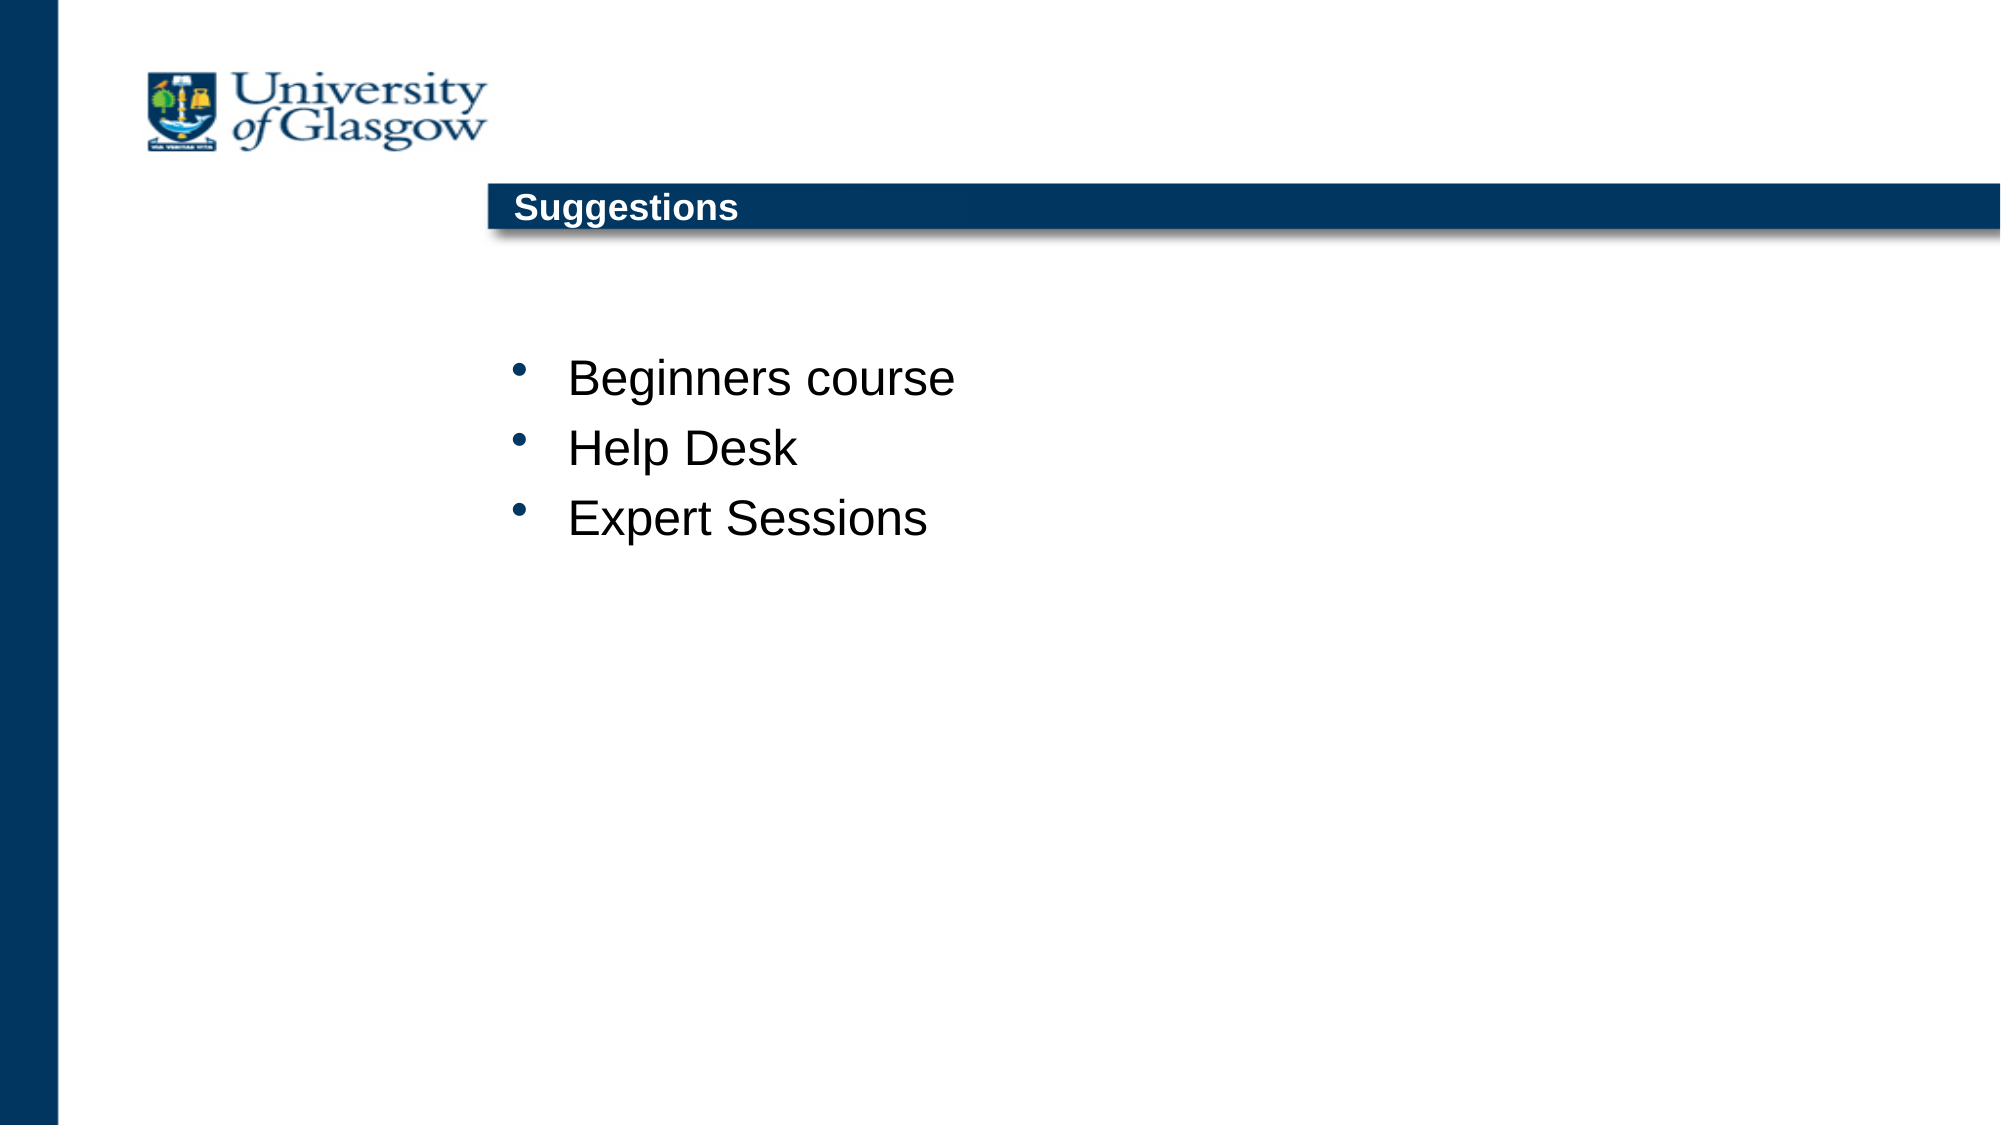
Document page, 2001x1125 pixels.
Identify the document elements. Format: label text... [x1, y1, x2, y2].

title Suggestions [498, 146, 1858, 265]
picture [0, 0, 2001, 1125]
list Beginners course Help Desk Expert Sessions [496, 338, 1946, 1037]
